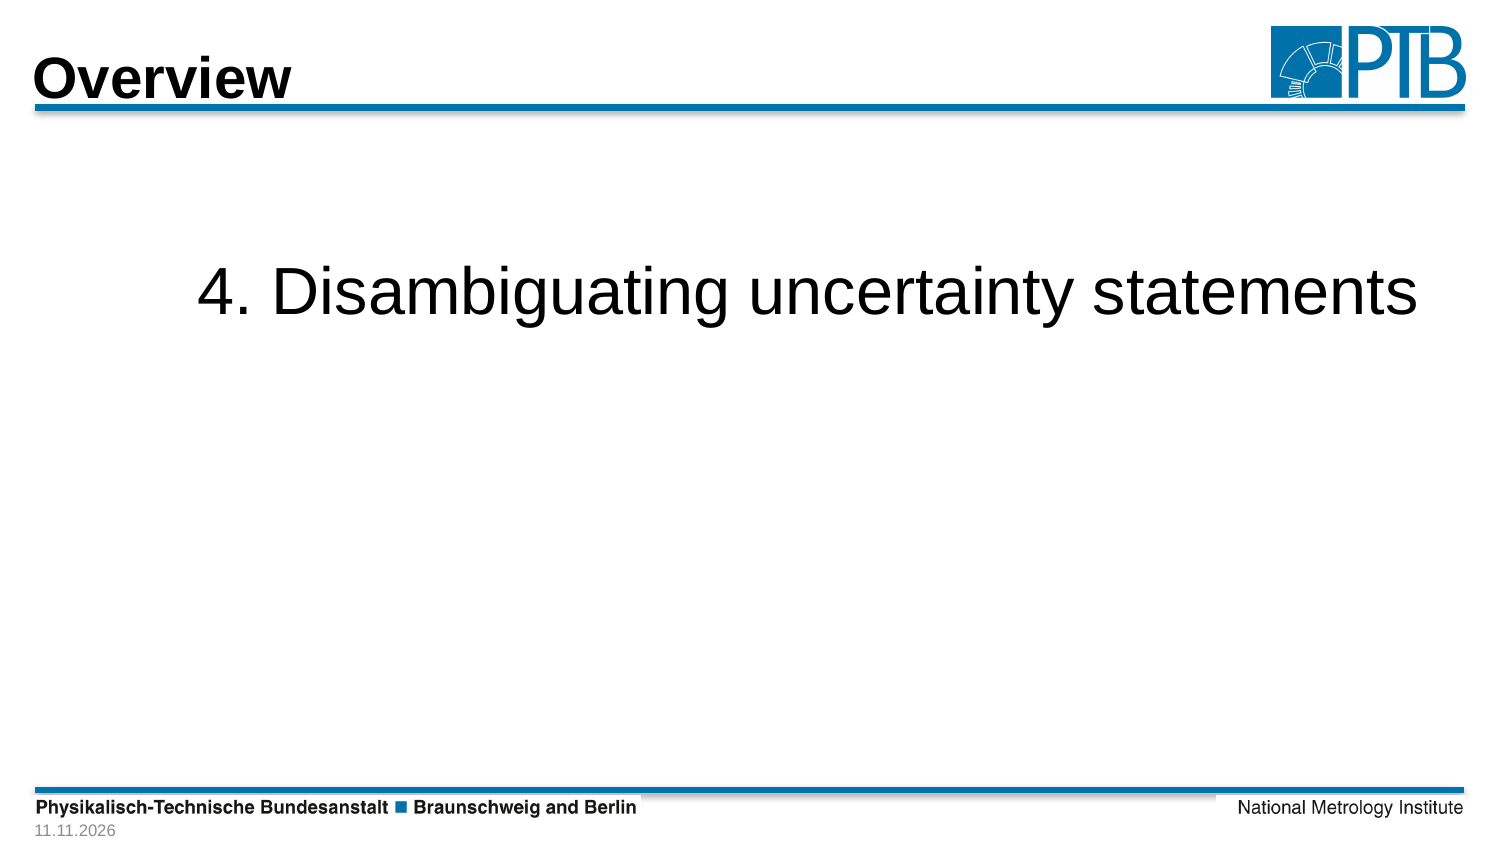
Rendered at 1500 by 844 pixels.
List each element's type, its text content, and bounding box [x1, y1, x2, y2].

picture [33, 795, 641, 815]
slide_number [19, 815, 669, 844]
list 4. Disambiguating uncertainty statements [183, 239, 1471, 422]
picture [1459, 26, 1467, 75]
picture [1216, 795, 1465, 819]
title Overview [17, 26, 1459, 123]
picture [1459, 80, 1467, 98]
